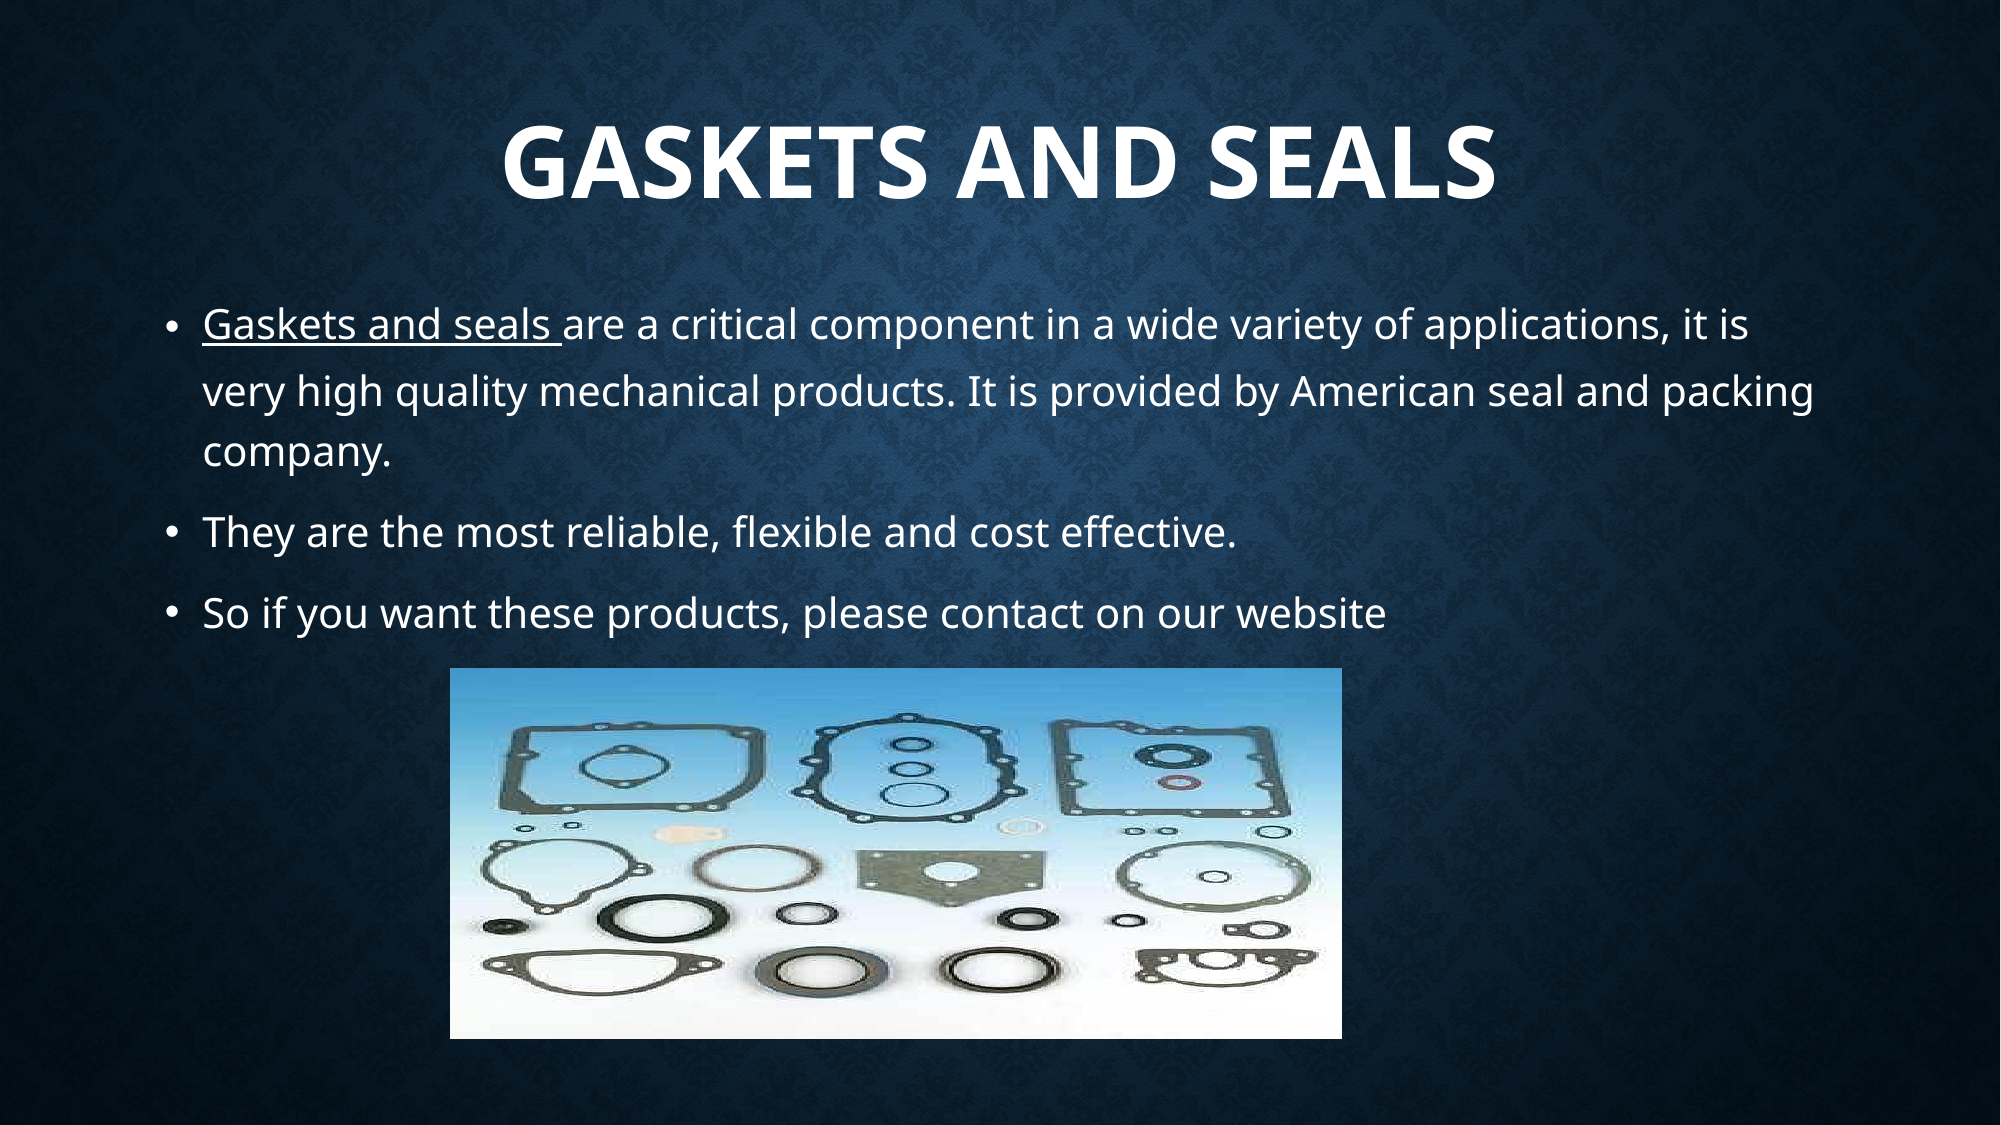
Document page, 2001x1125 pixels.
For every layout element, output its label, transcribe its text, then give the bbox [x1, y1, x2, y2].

title Gaskets and Seals [149, 99, 1849, 278]
picture [449, 668, 1343, 1039]
list Gaskets and seals are a critical component in a wide variety of applications, it is very high quality mechanical products. It is provided by American seal and packing company. They are the most reliable, flexible and cost effective. So if you want these products, please contact on our website [149, 278, 1849, 1059]
